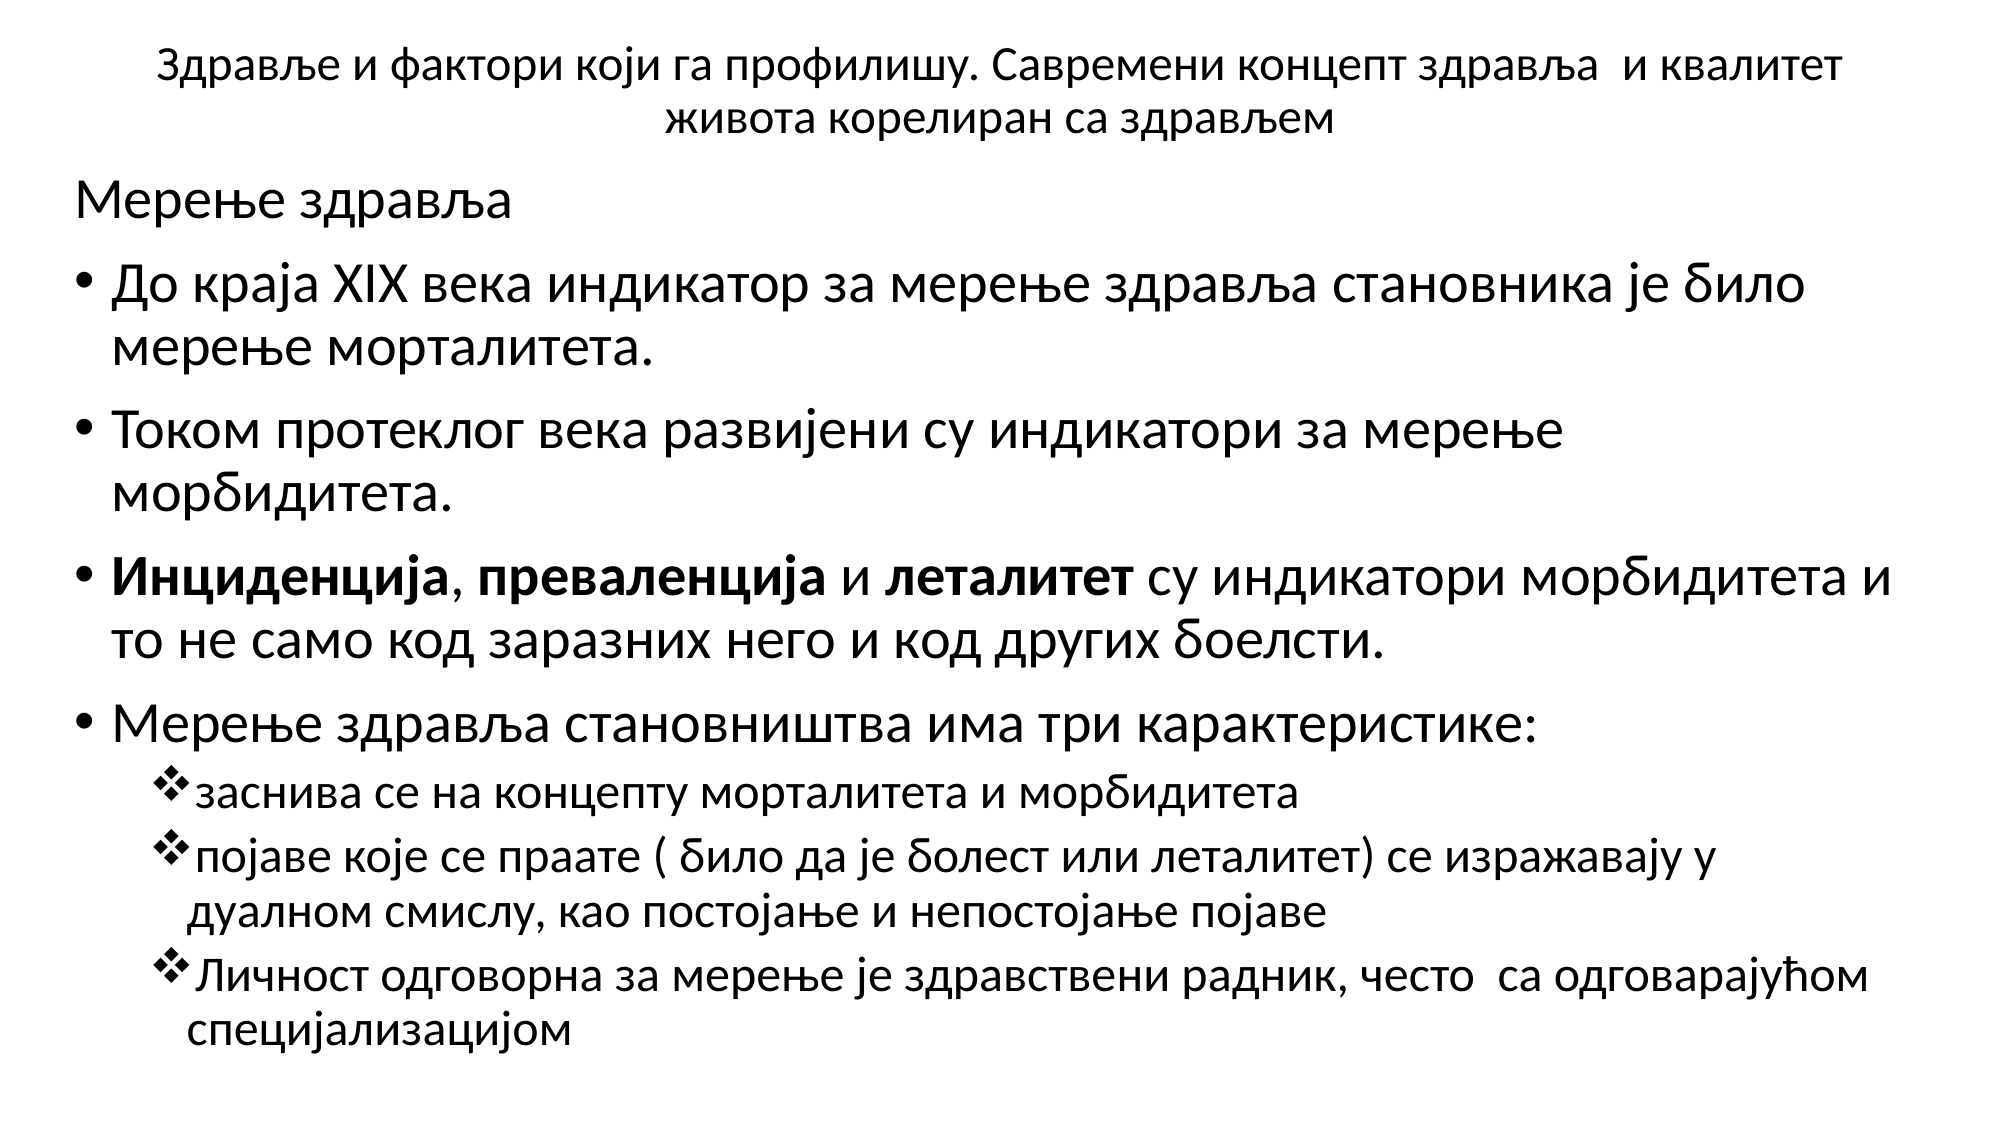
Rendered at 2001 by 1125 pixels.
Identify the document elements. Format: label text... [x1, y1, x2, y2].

title Здравље и фактори који га профилишу. Савремени концепт здравља и квалитет живота корелиран са здрављем [137, 29, 1863, 153]
list Мерење здравља До краја XIX века индикатор за мерење здравља становника је било мерење морталитета. Током протеклог века развијени су индикатори за мерење морбидитета. Инциденција, преваленција и леталитет су индикатори морбидитета и то не само код заразних него и код других боелсти. Мерење здравља становништва има три карактеристике: заснива се на концепту морталитета и морбидитета појаве које се праате ( било да је болест или леталитет) се изражавају у дуалном смислу, као постојање и непостојање појаве Личност одговорна за мерење је здравствени радник, често са одговарајућом специјализацијом [59, 160, 1919, 1078]
